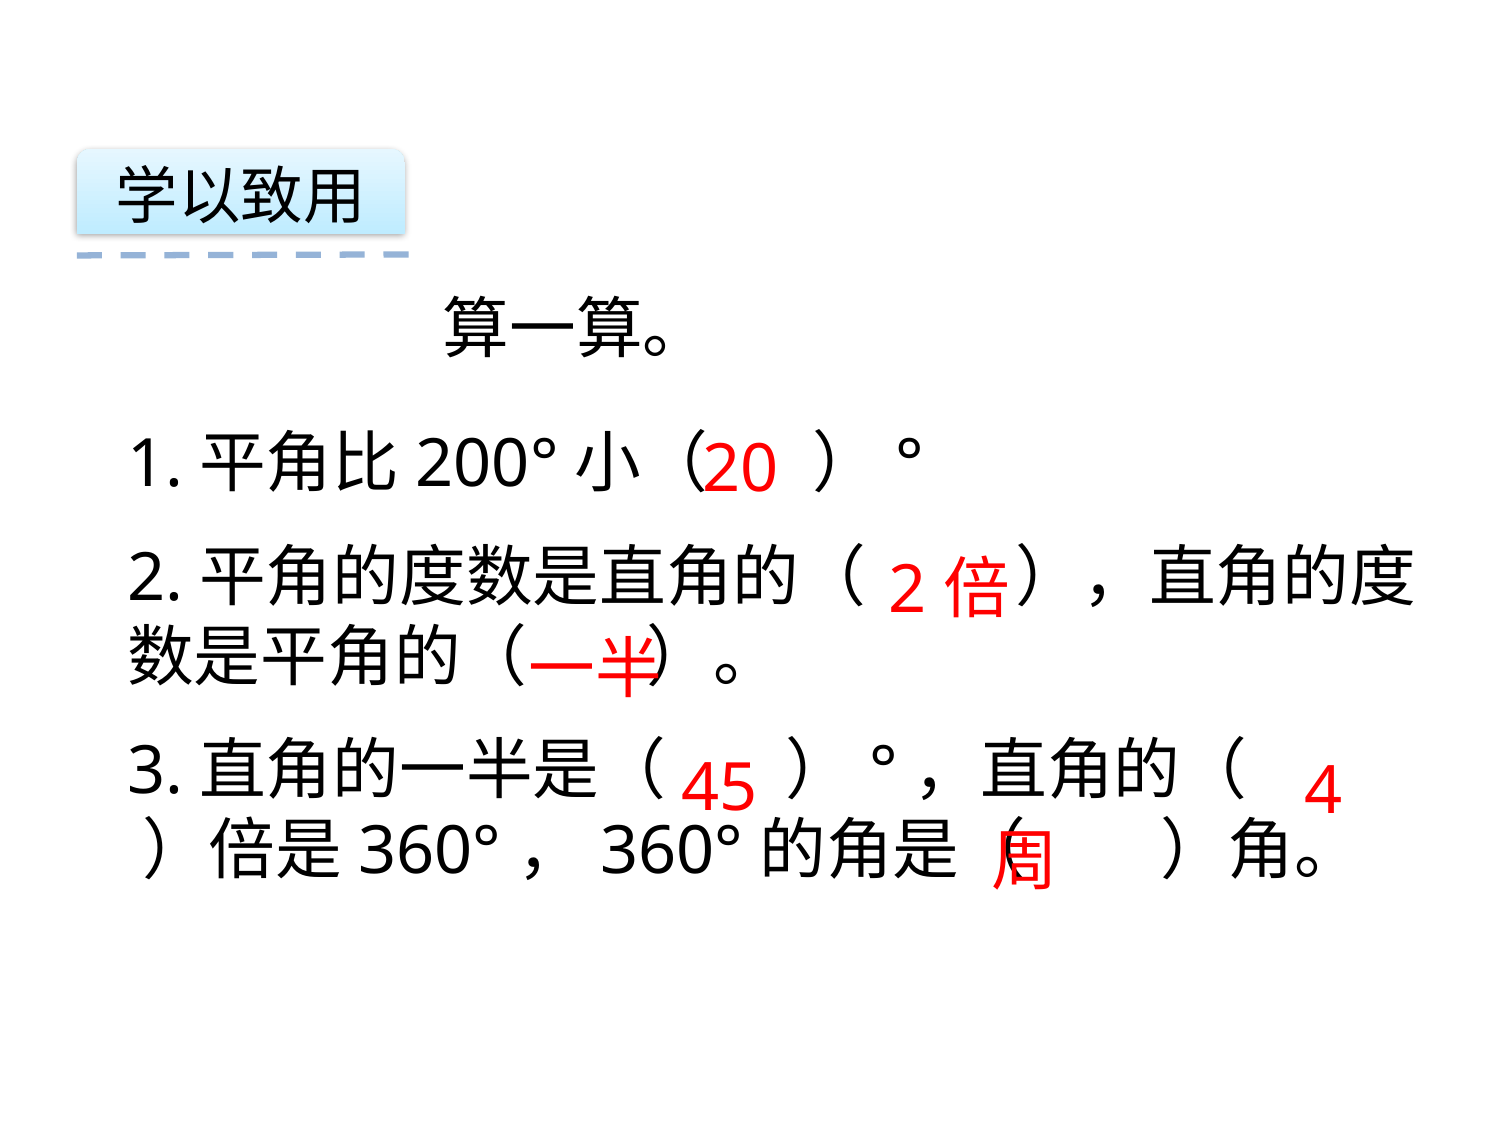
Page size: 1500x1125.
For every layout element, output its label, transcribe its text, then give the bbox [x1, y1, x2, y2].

text_box 20 [684, 417, 798, 513]
text_box 45 [631, 735, 807, 831]
text_box 算一算。 [407, 278, 745, 374]
text_box 一半 [501, 618, 690, 713]
text_box 1.平角比200°小（ ）° 2.平角的度数是直角的（ ），直角的度数是平角的（ ）。 3.直角的一半是（ ）°，直角的（ ）倍是360°，360°的角是（ ）角。 [112, 412, 1459, 894]
text_box 学以致用 [76, 148, 406, 235]
text_box 周 [962, 810, 1088, 906]
text_box 2倍 [868, 538, 1031, 634]
text_box 4 [1236, 739, 1412, 835]
